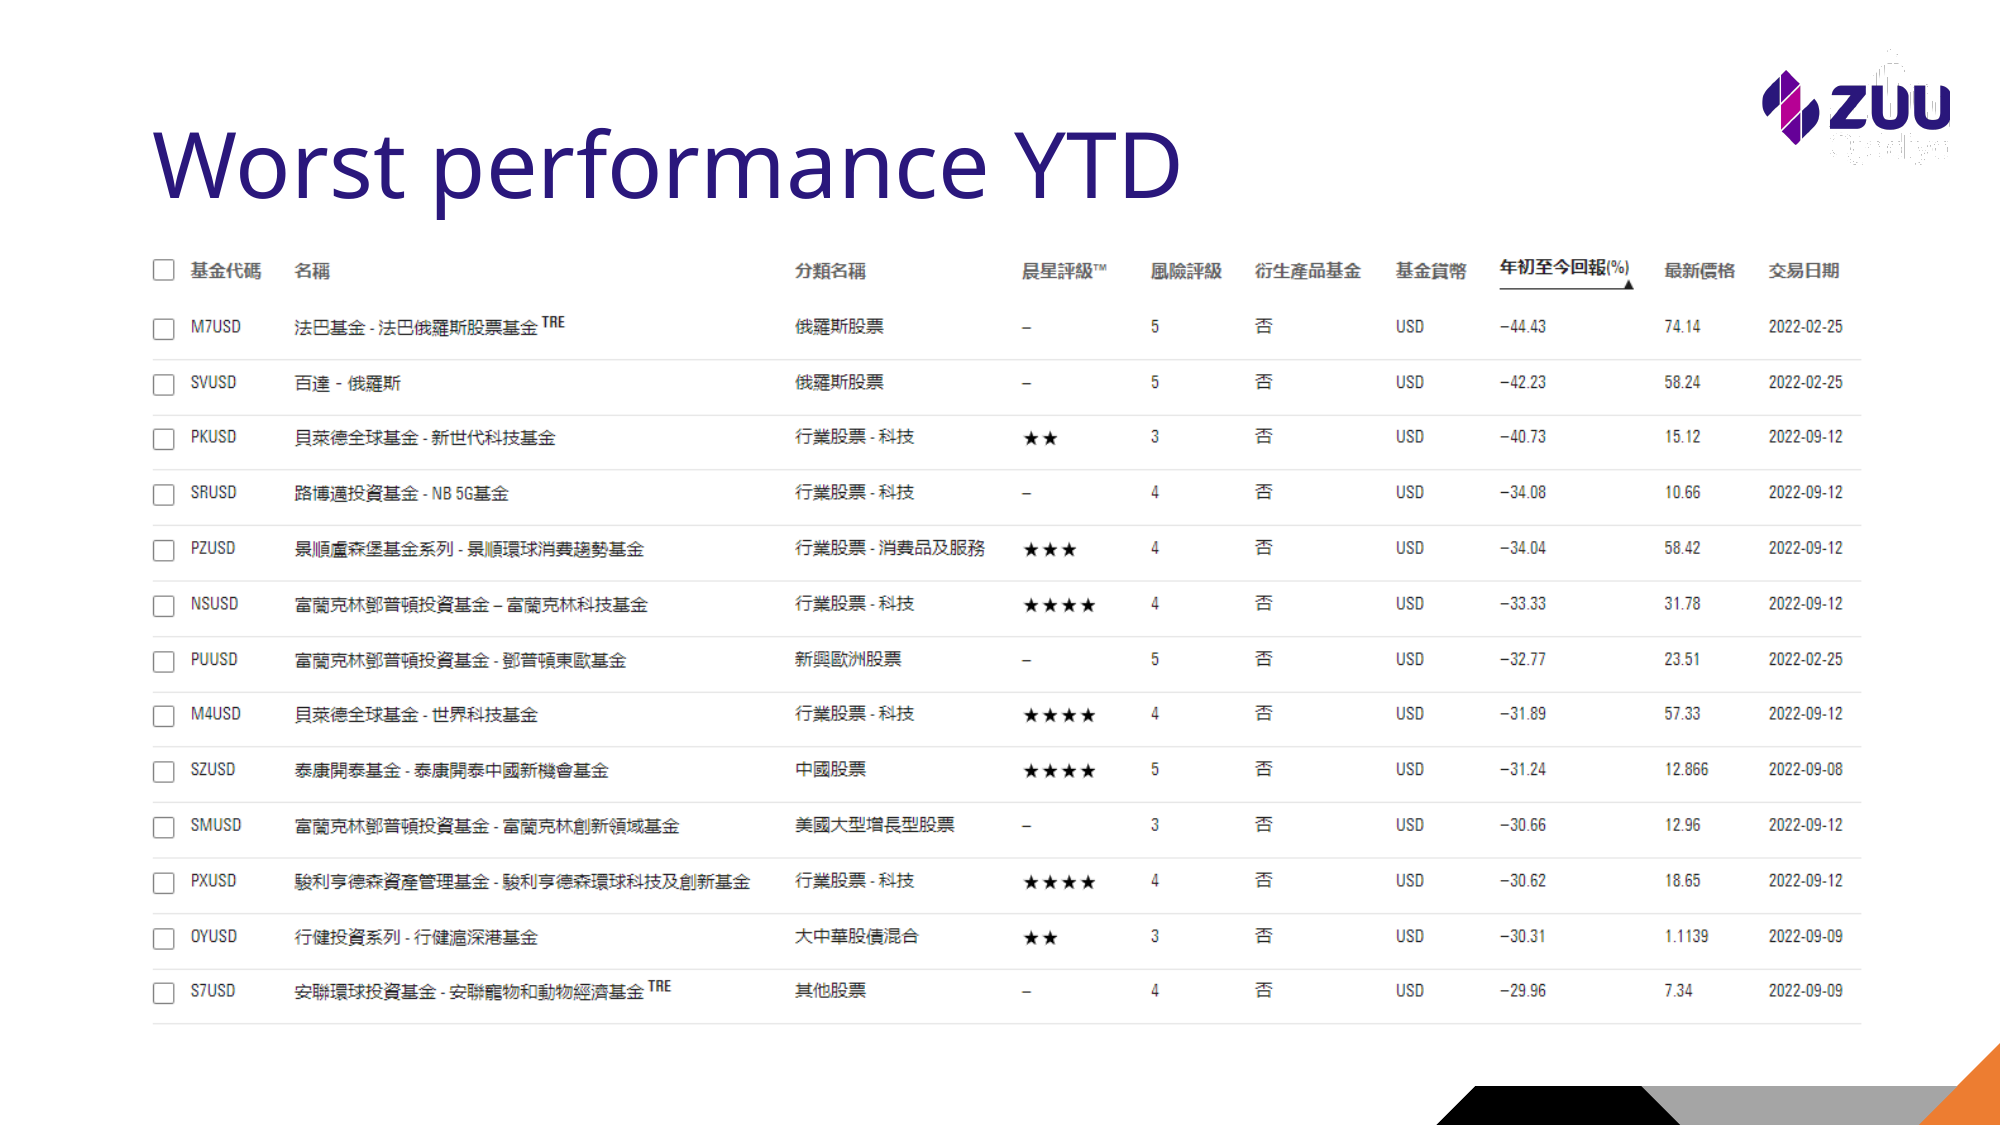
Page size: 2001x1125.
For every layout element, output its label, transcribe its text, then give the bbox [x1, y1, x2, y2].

picture [121, 231, 1879, 1032]
title Worst performance YTD [137, 59, 1863, 231]
